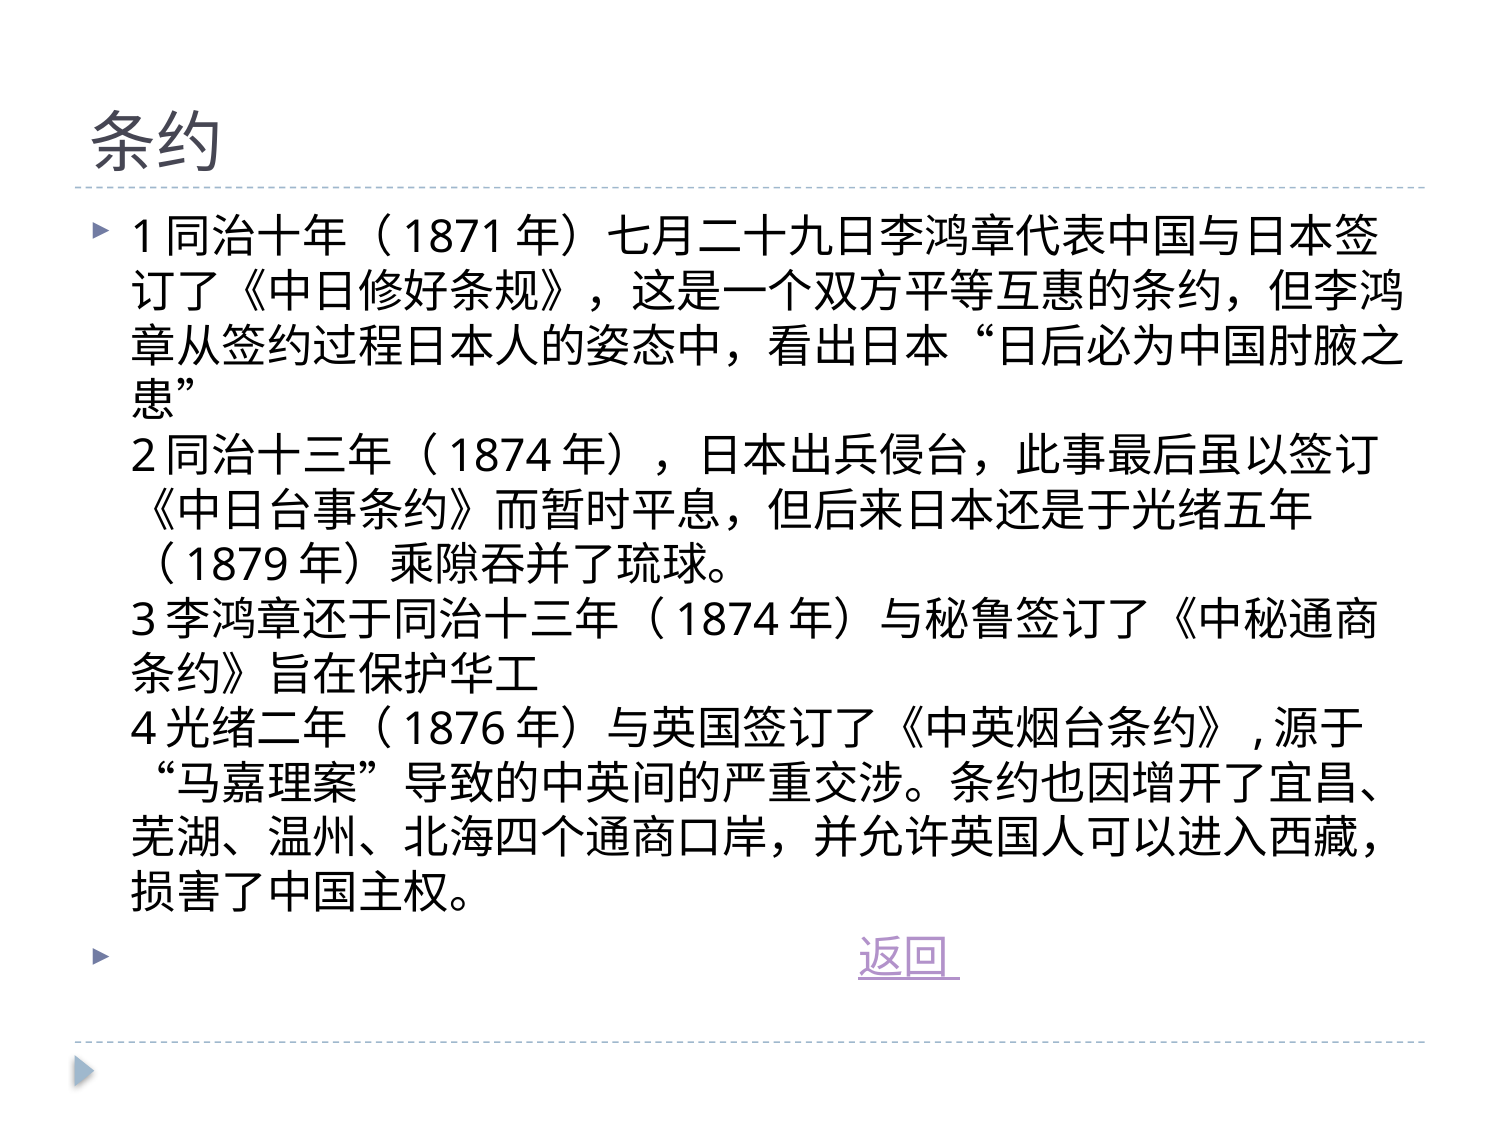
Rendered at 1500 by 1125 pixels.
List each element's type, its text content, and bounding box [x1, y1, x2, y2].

title 条约 [75, 24, 1425, 188]
list 1同治十年（1871年）七月二十九日李鸿章代表中国与日本签订了《中日修好条规》，这是一个双方平等互惠的条约，但李鸿章从签约过程日本人的姿态中，看出日本“日后必为中国肘腋之患” 2同治十三年（1874年），日本出兵侵台，此事最后虽以签订《中日台事条约》而暂时平息，但后来日本还是于光绪五年（1879年）乘隙吞并了琉球。 3李鸿章还于同治十三年（1874年）与秘鲁签订了《中秘通商条约》旨在保护华工 4光绪二年（1876年）与英国签订了《中英烟台条约》,源于“马嘉理案”导致的中英间的严重交涉。条约也因增开了宜昌、芜湖、温州、北海四个通商口岸，并允许英国人可以进入西藏，损害了中国主权。 返回 [75, 200, 1425, 1010]
